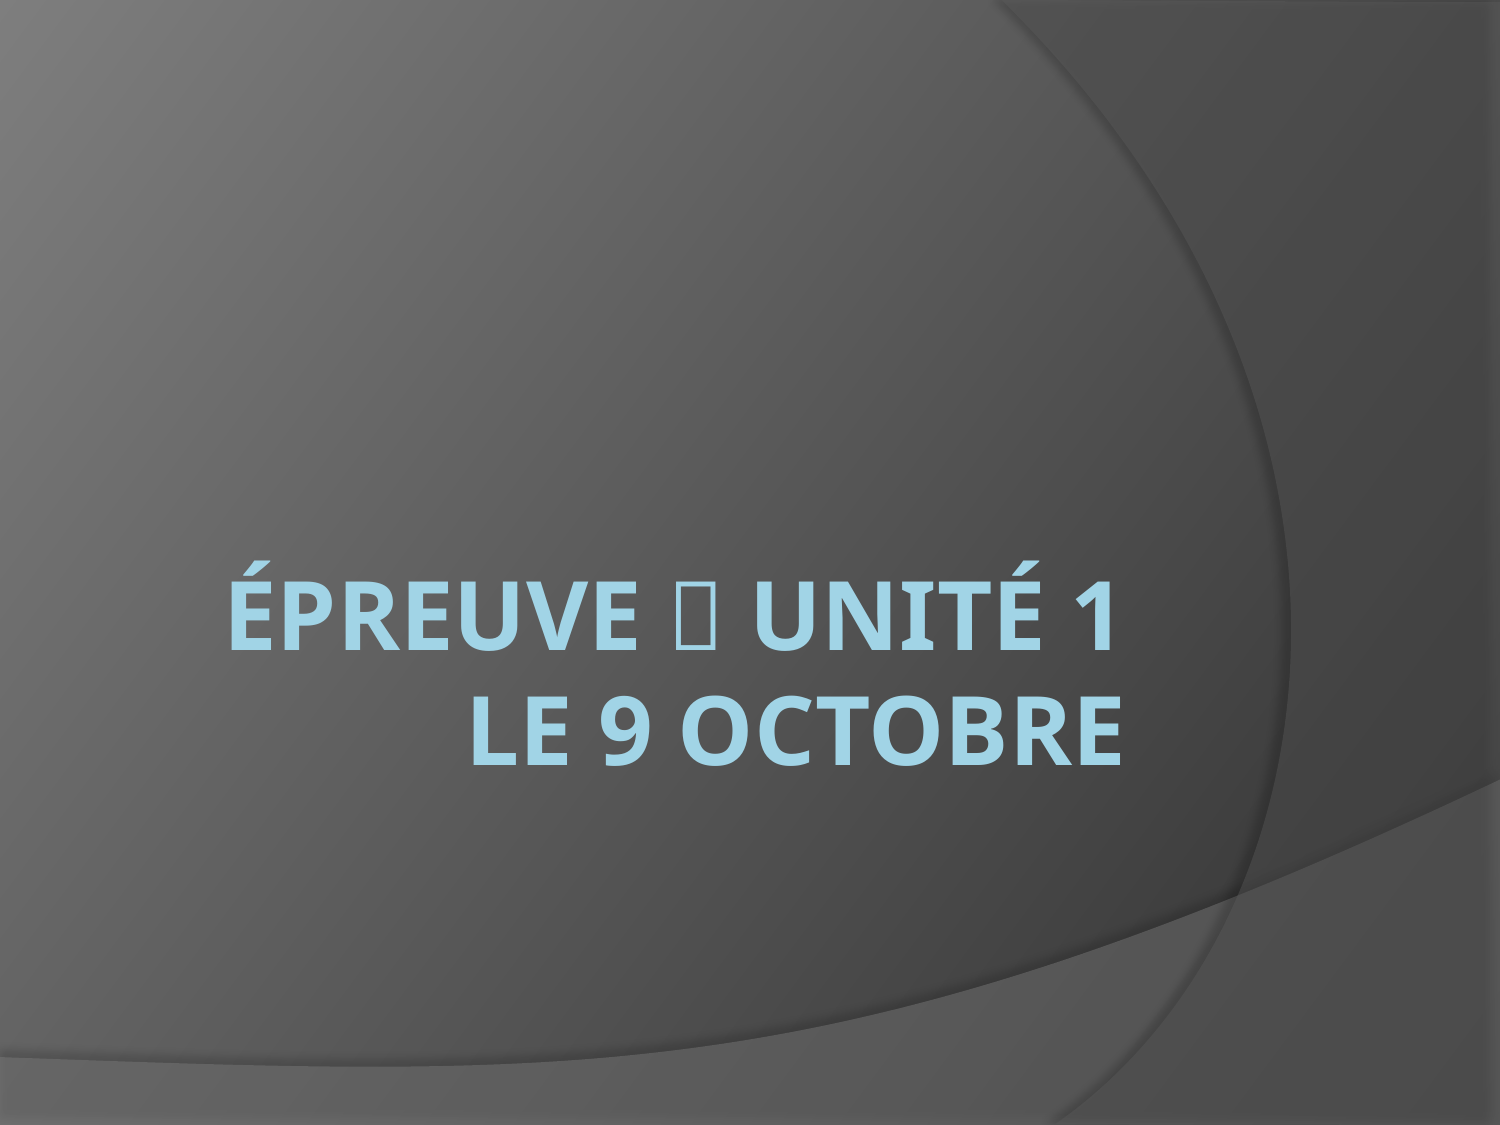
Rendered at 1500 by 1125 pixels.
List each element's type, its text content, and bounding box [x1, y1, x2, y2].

title Épreuve  unité 1 le 9 octobre [70, 547, 1134, 925]
